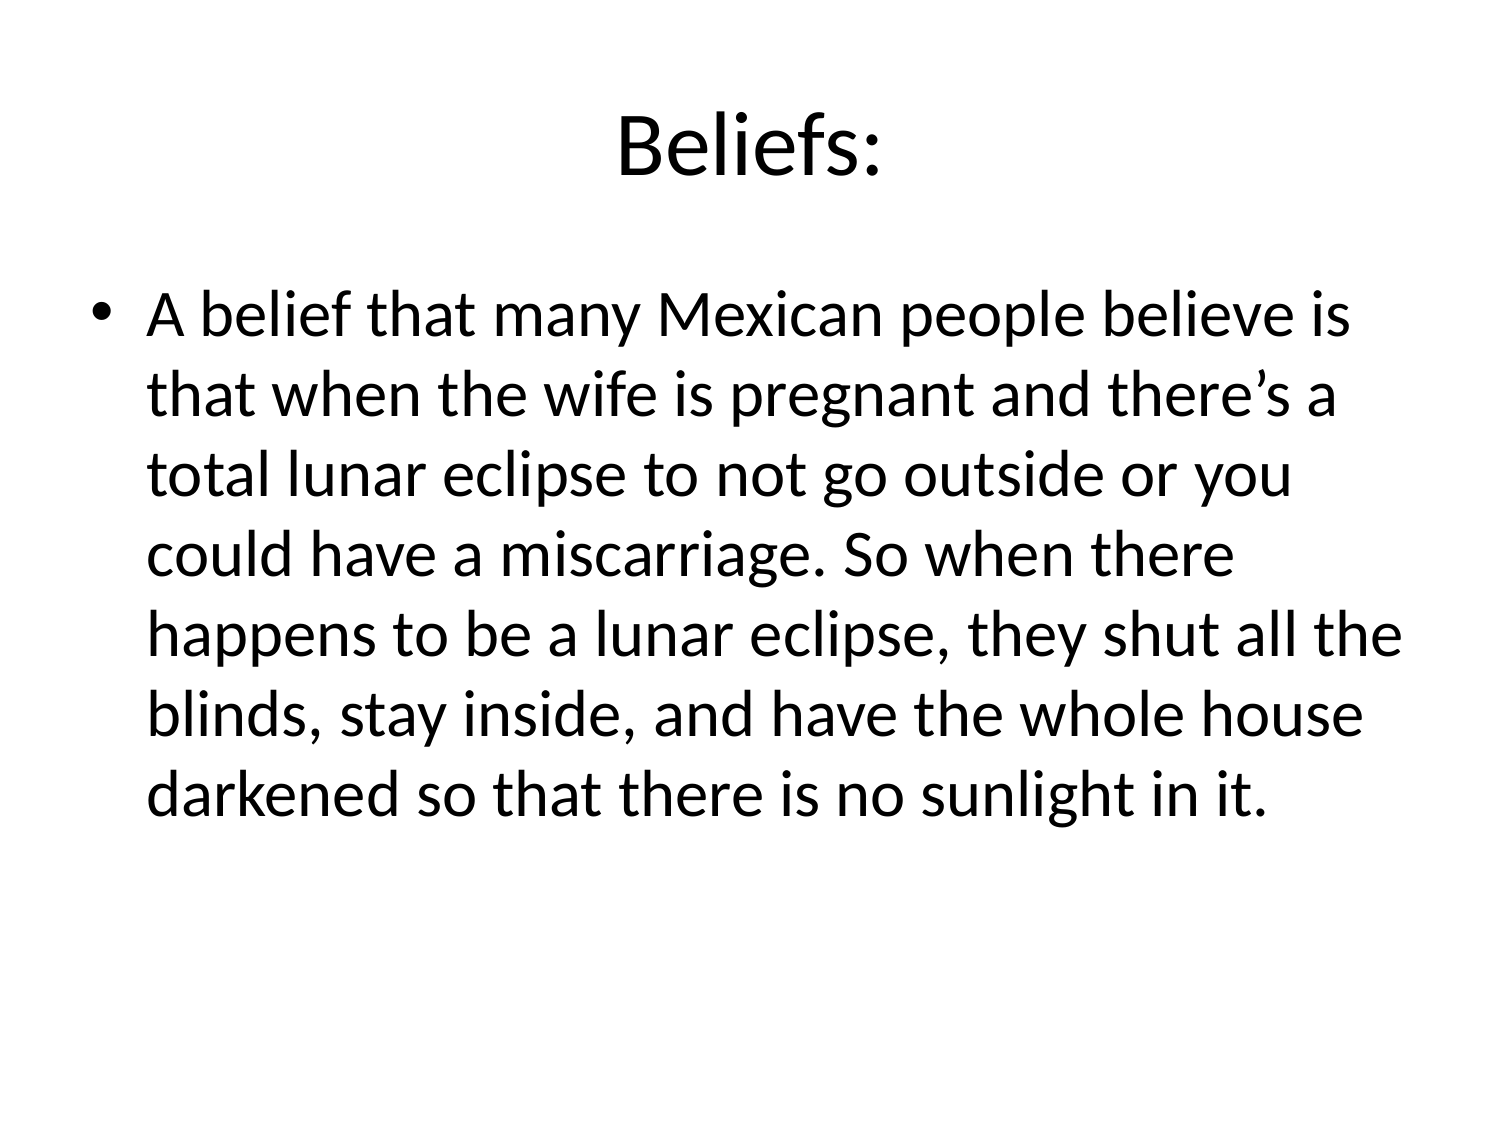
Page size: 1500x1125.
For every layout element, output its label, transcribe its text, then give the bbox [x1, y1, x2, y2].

title Beliefs: [74, 44, 1426, 233]
list A belief that many Mexican people believe is that when the wife is pregnant and there’s a total lunar eclipse to not go outside or you could have a miscarriage. So when there happens to be a lunar eclipse, they shut all the blinds, stay inside, and have the whole house darkened so that there is no sunlight in it. [74, 262, 1426, 1006]
